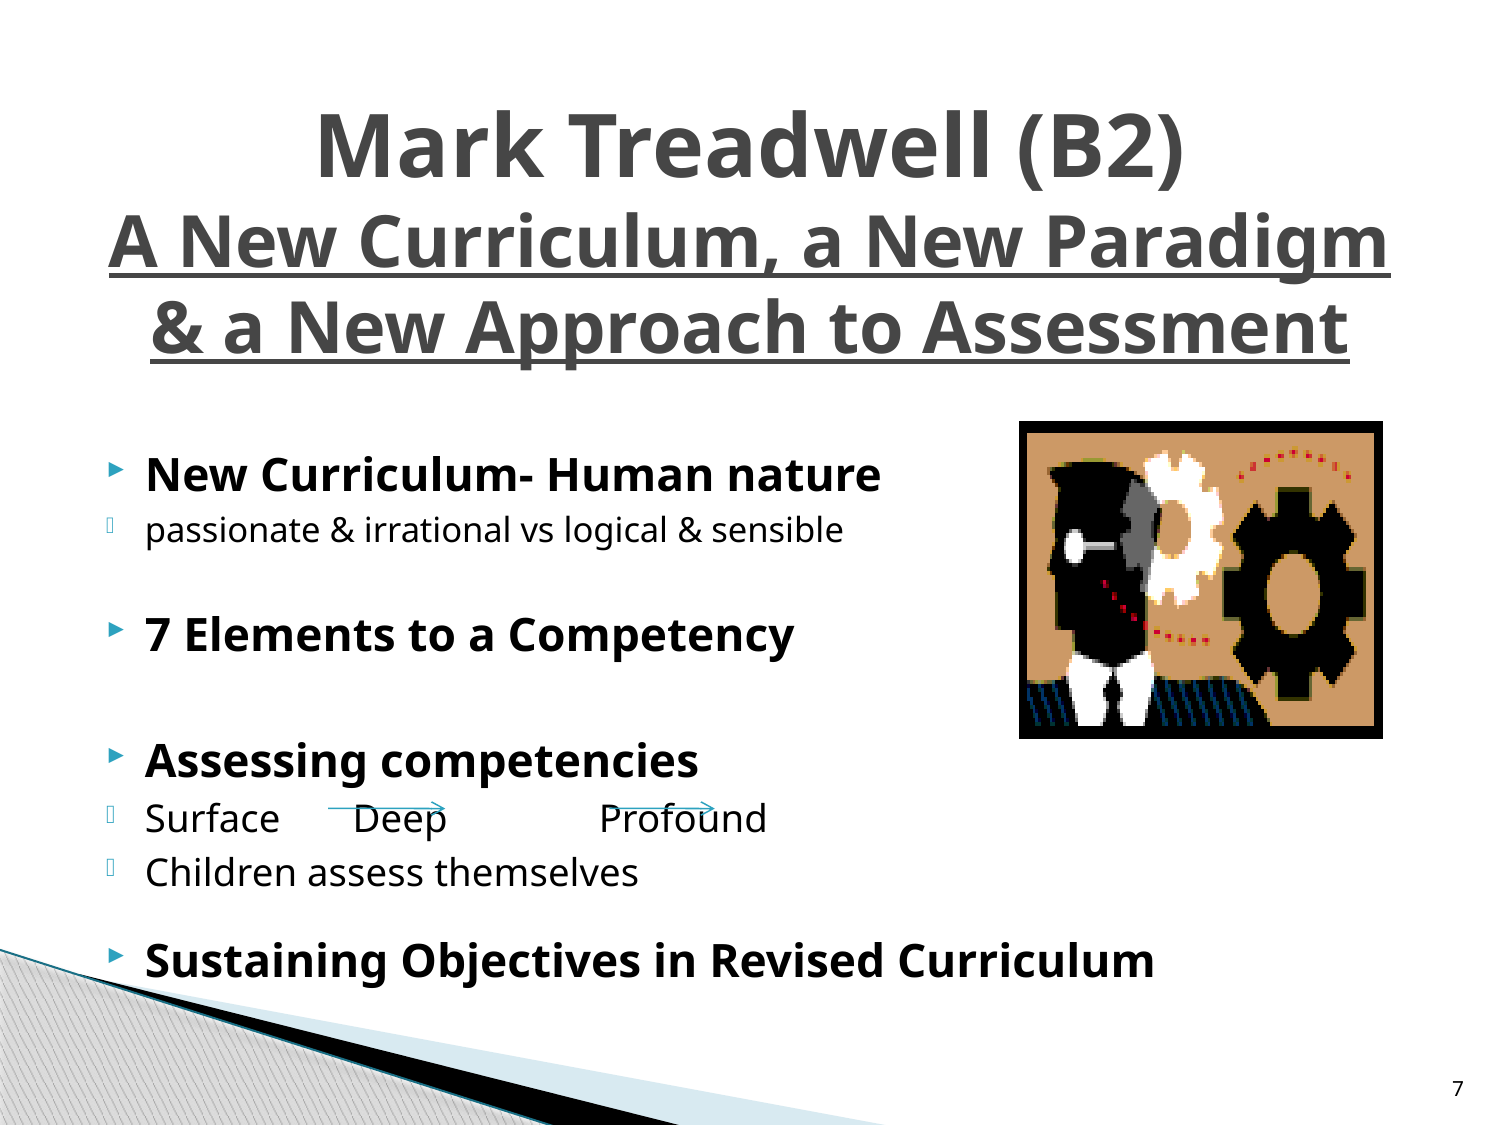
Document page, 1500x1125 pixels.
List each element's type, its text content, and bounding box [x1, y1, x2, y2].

slide_number 7 [1418, 1051, 1479, 1112]
list New Curriculum- Human nature passionate & irrational vs logical & sensible 7 Elements to a Competency Assessing competencies Surface Deep Profound Children assess themselves Sustaining Objectives in Revised Curriculum [75, 387, 1425, 997]
picture [1019, 421, 1383, 739]
title Mark Treadwell (B2) A New Curriculum, a New Paradigm & a New Approach to Assessment [75, 70, 1425, 387]
